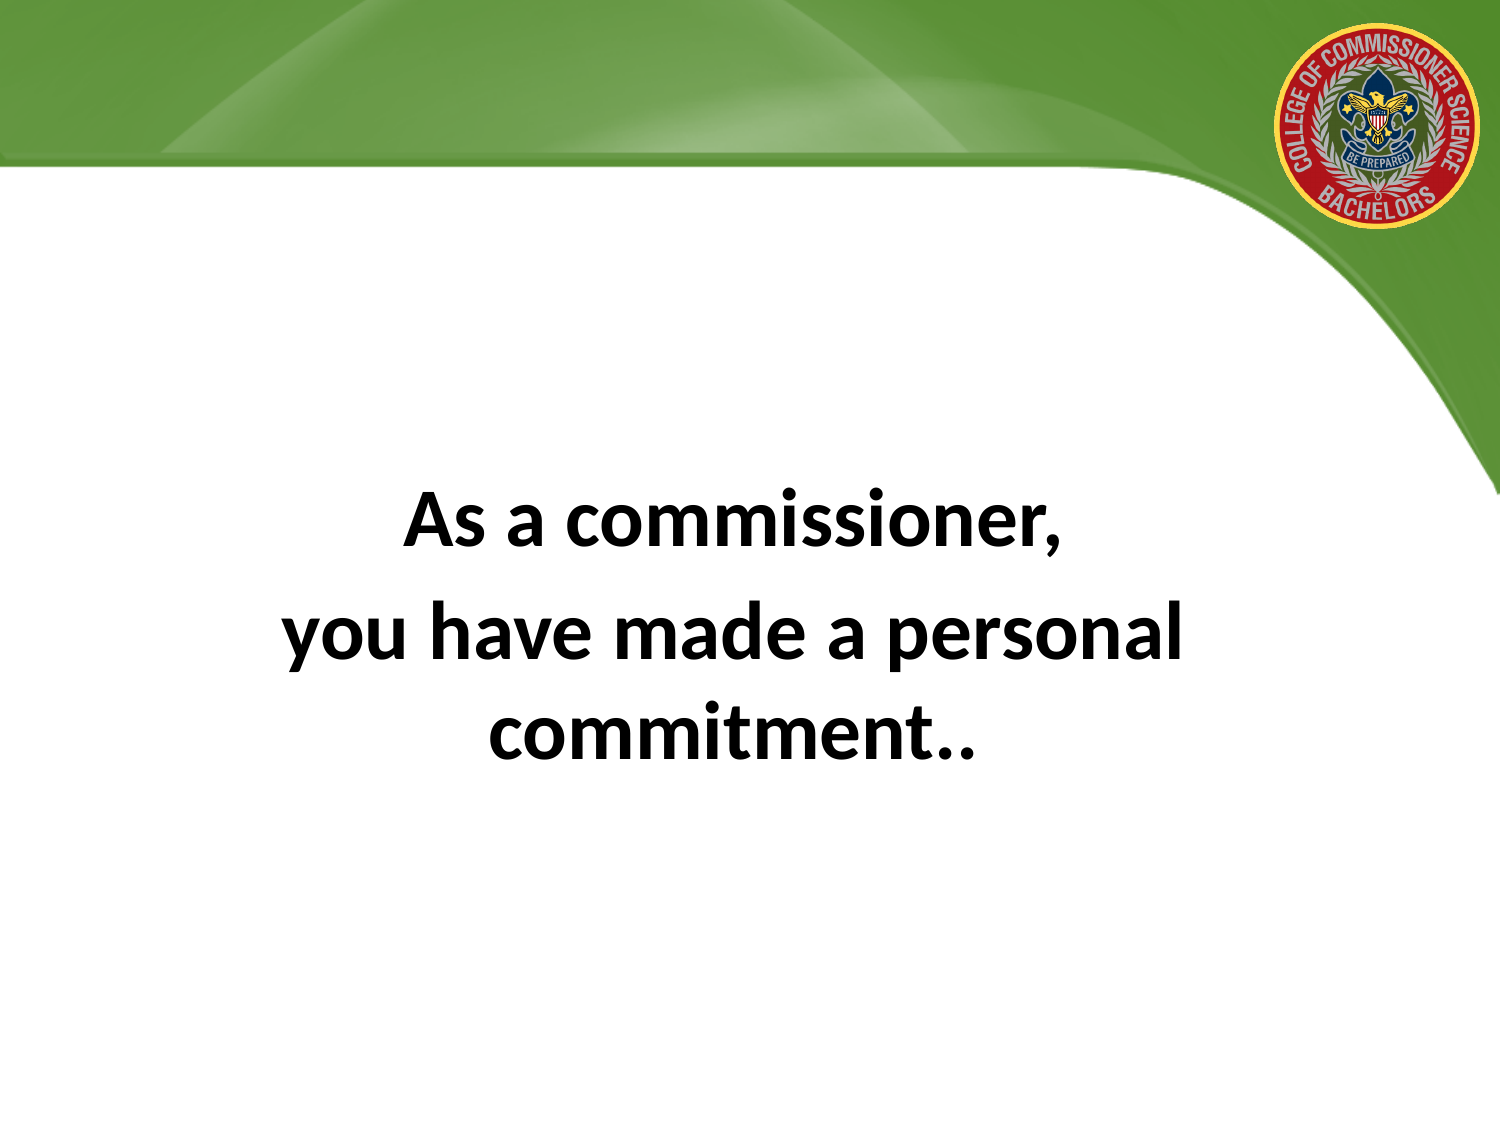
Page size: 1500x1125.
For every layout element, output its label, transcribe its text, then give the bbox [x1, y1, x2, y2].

text_box As a commissioner, you have made a personal commitment.. [102, 455, 1366, 784]
picture [1274, 23, 1480, 229]
